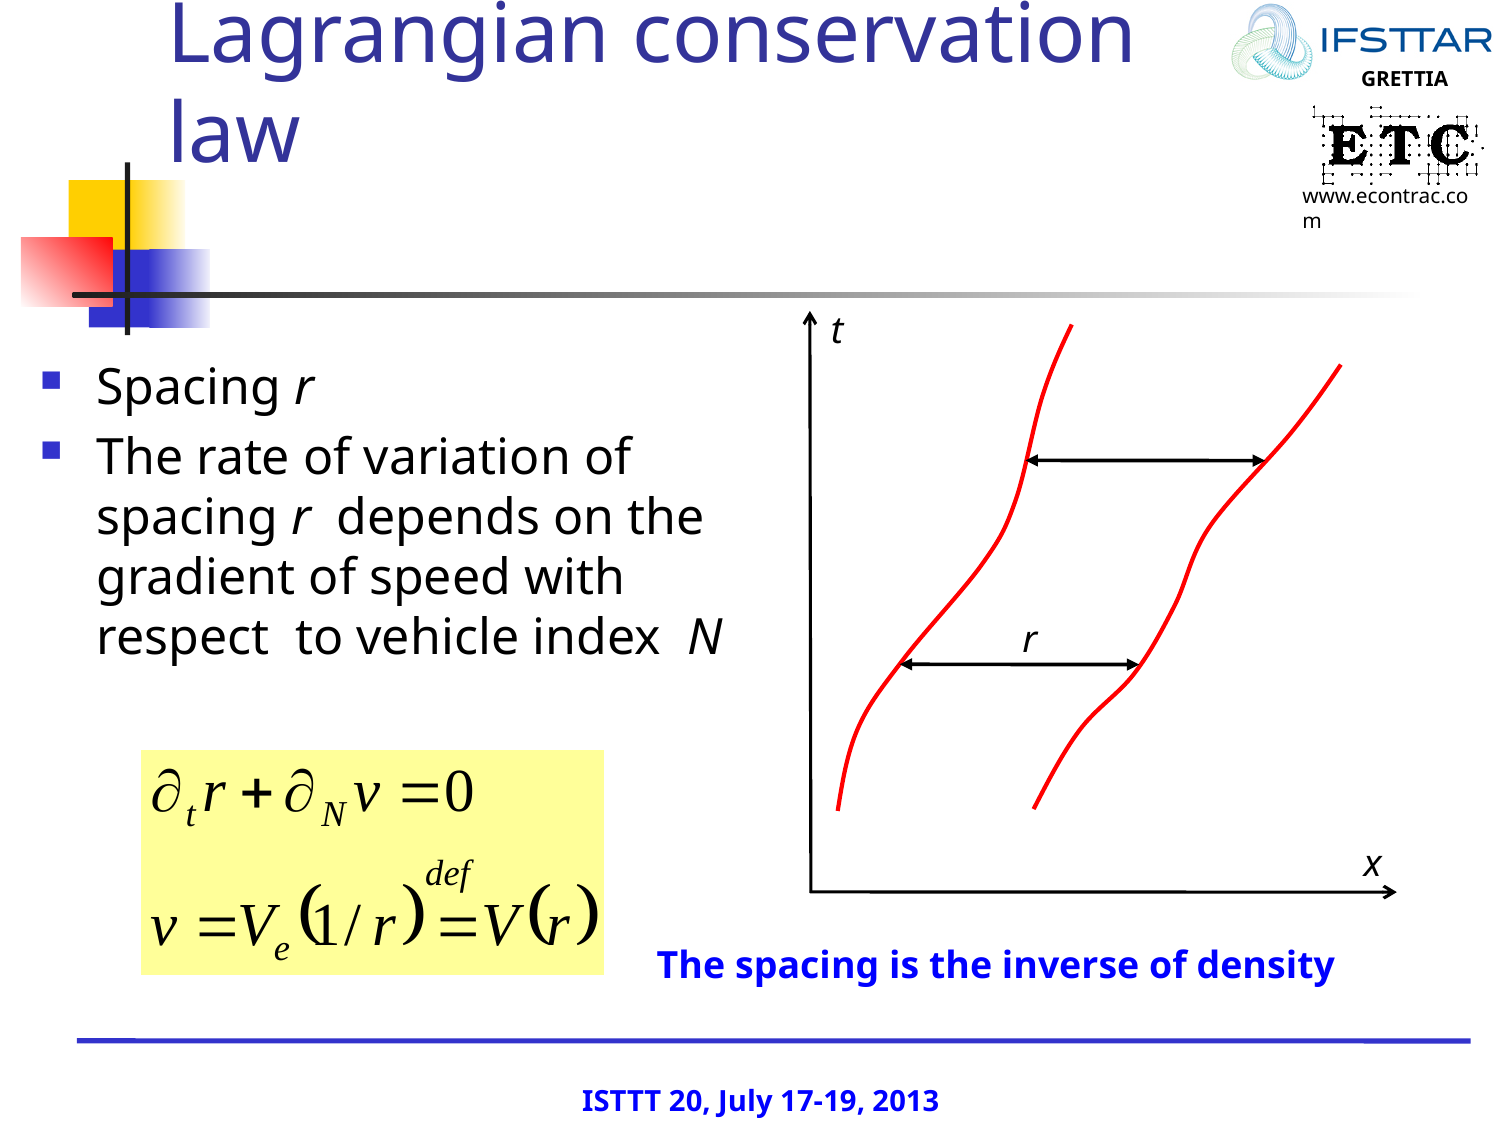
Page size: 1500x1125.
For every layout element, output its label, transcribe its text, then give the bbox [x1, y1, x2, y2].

picture [1312, 105, 1484, 185]
picture [1230, 2, 1494, 82]
list Spacing r The rate of variation of spacing r depends on the gradient of speed with respect to vehicle index N [25, 346, 757, 809]
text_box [809, 298, 1415, 894]
text_box The spacing is the inverse of density [641, 933, 1351, 994]
footer ISTTT 20, July 17-19, 2013 [64, 1049, 1465, 1125]
picture [1409, 74, 1417, 82]
title Lagrangian conservation law [152, 46, 1302, 187]
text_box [140, 749, 605, 976]
